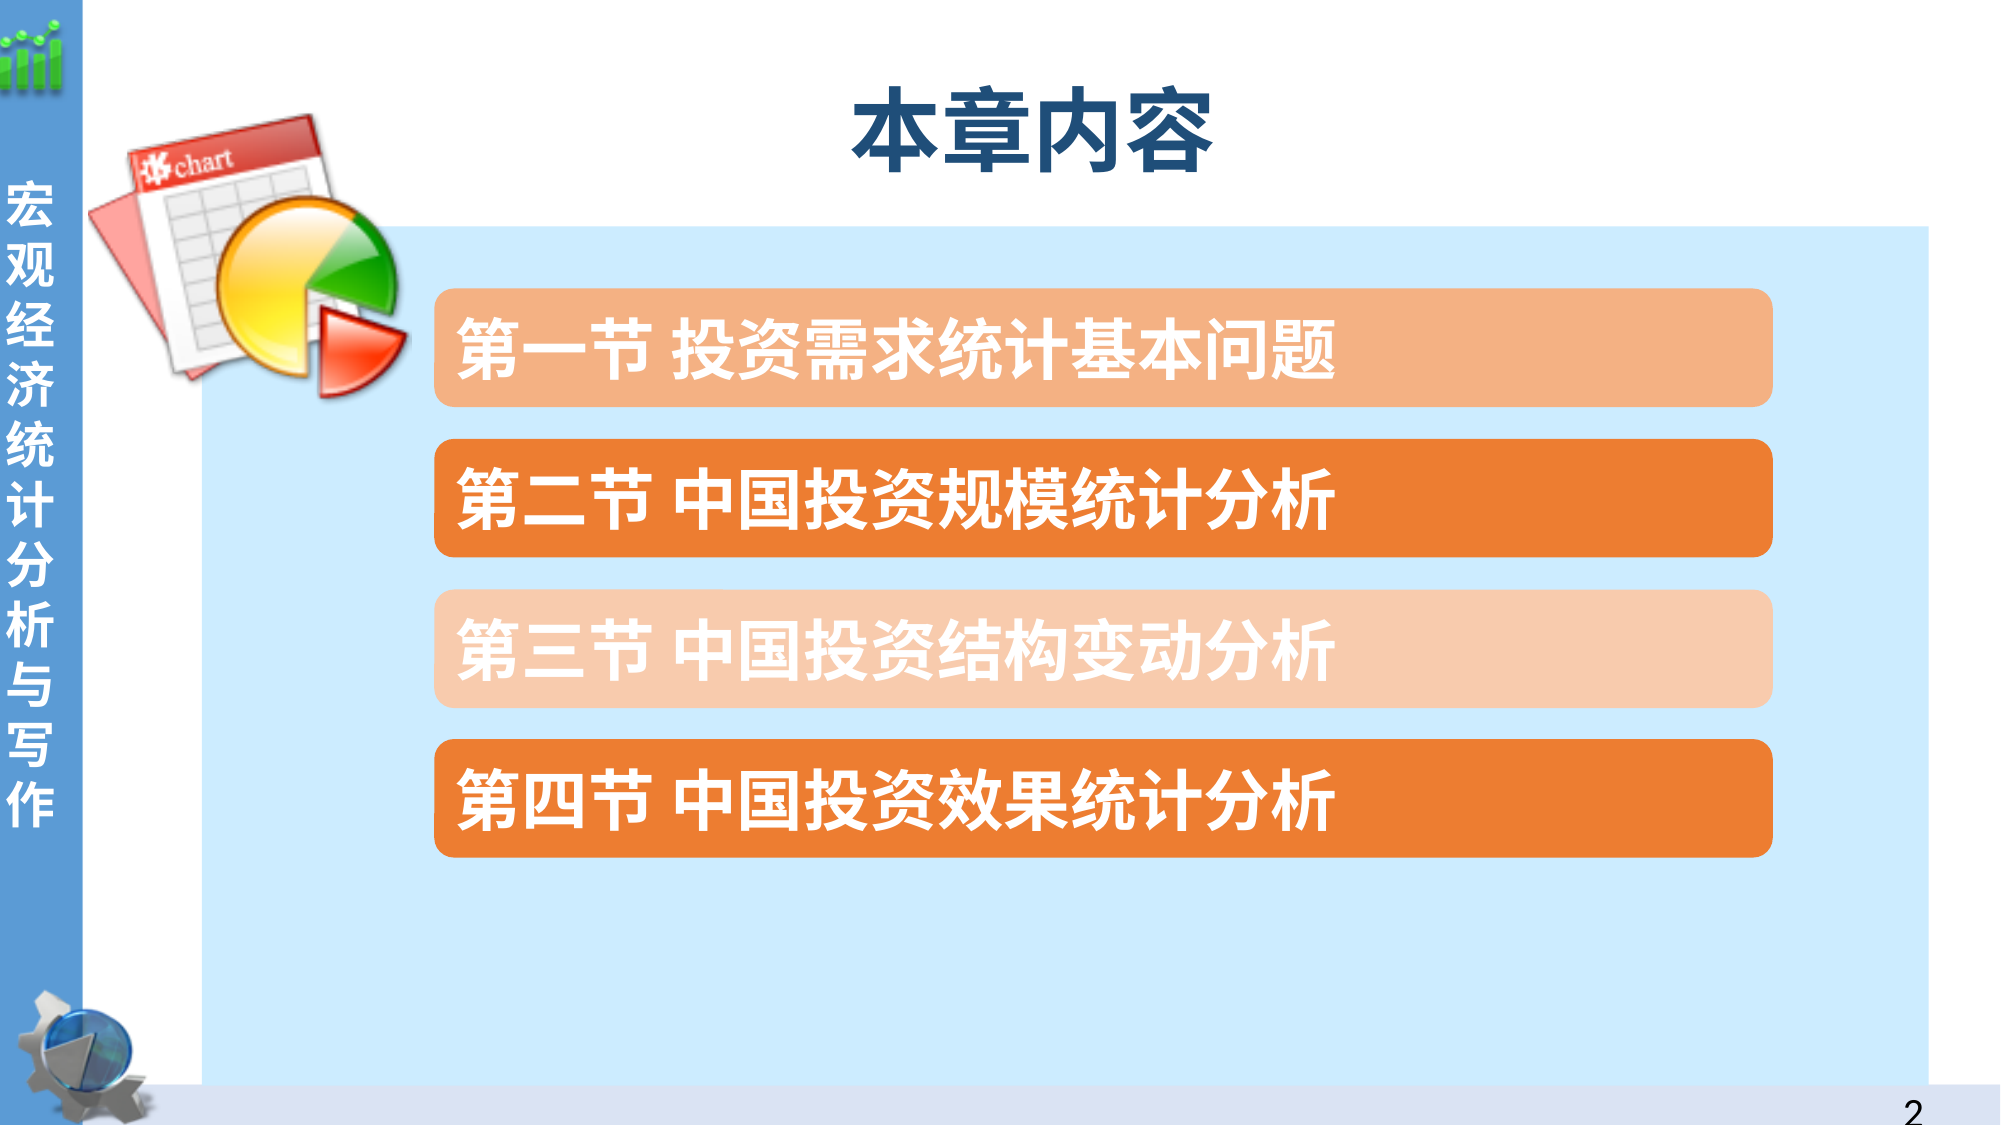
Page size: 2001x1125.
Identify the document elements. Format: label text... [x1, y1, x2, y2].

text_box 本章内容 [226, 25, 1840, 244]
picture [0, 0, 2001, 1125]
slide_number 1 [1786, 1085, 1940, 1125]
text_box 第四节 中国投资效果统计分析 [433, 737, 1774, 859]
text_box 第二节 中国投资规模统计分析 [433, 437, 1774, 559]
text_box 第一节 投资需求统计基本问题 [433, 287, 1774, 409]
text_box 第三节 中国投资结构变动分析 [433, 588, 1774, 710]
text_box [201, 225, 1930, 1087]
